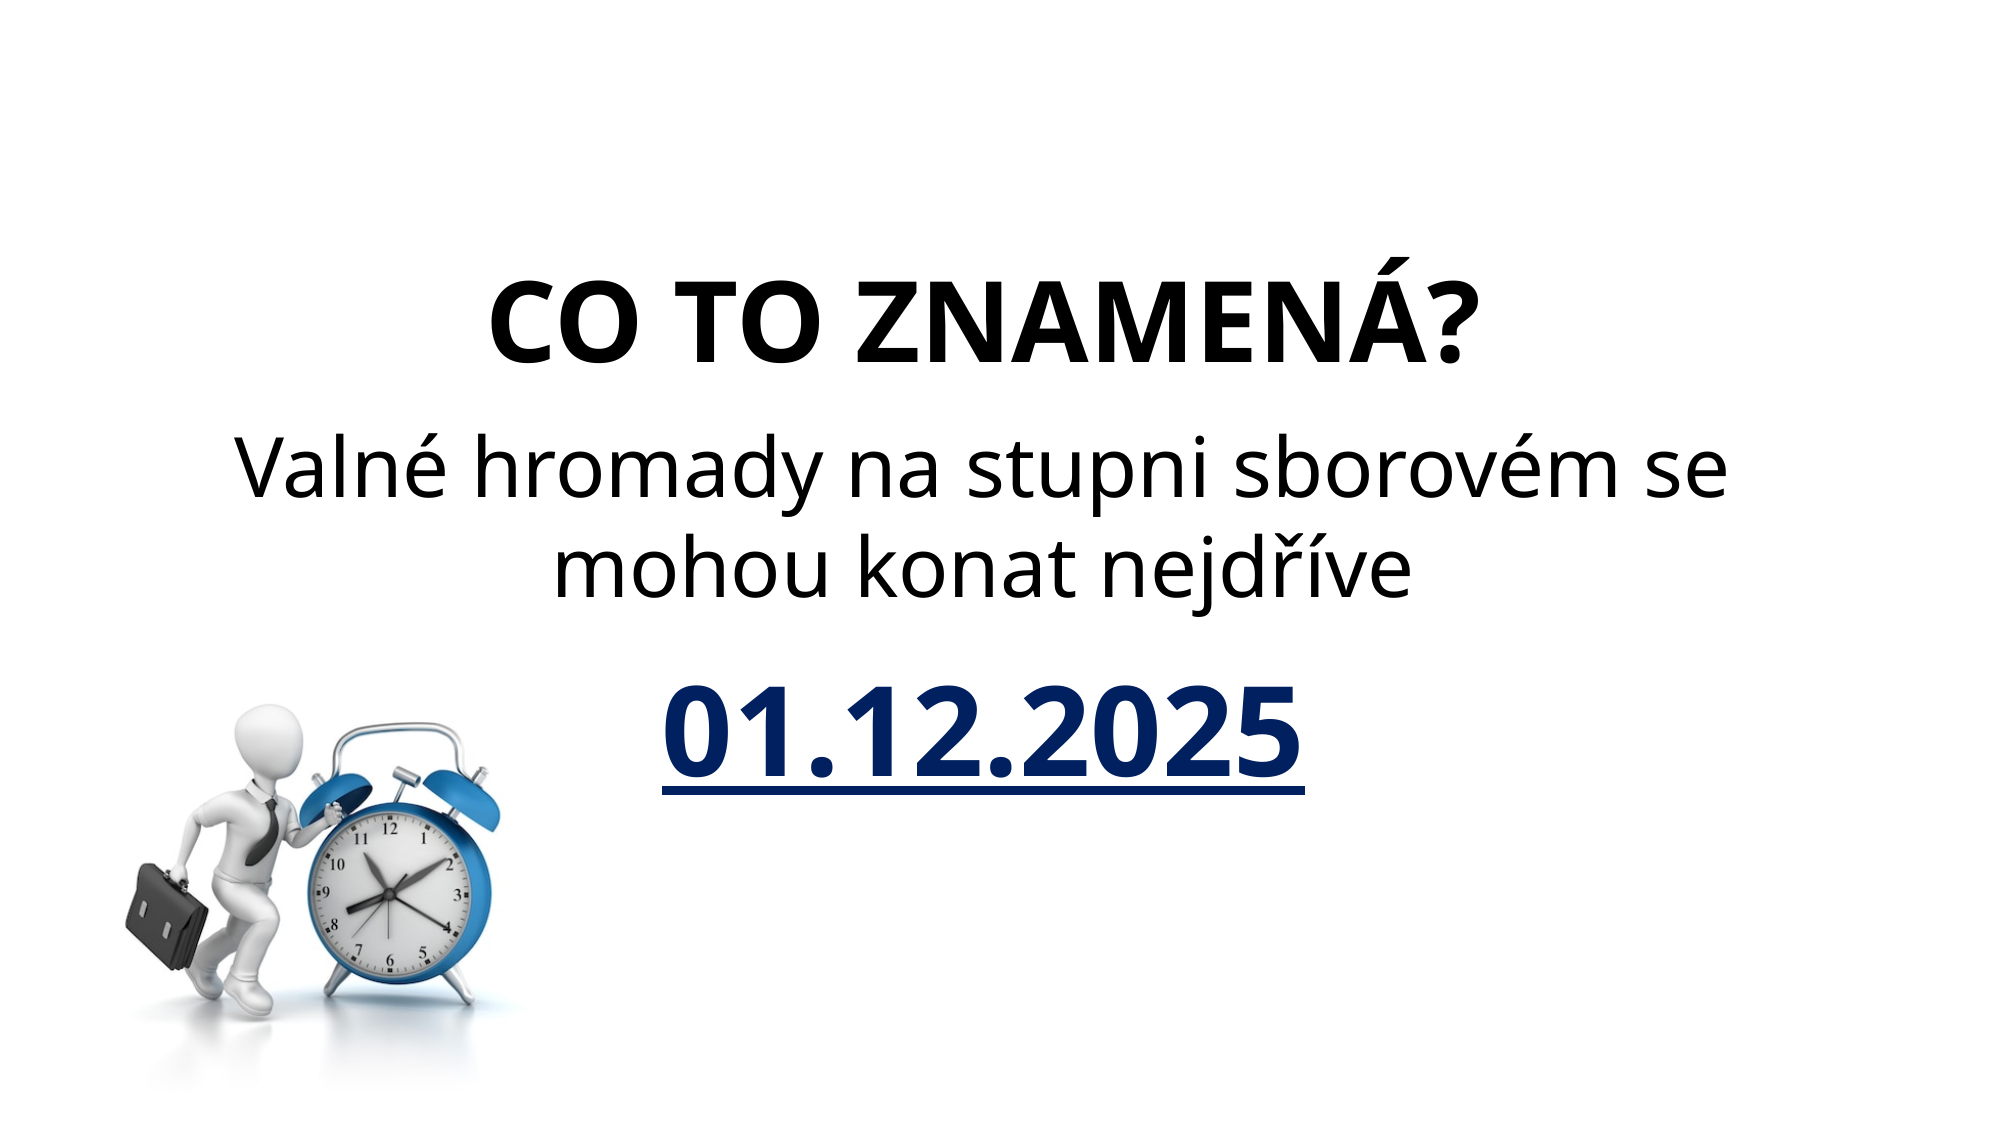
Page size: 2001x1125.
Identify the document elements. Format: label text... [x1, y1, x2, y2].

picture [15, 622, 656, 1103]
list CO TO ZNAMENÁ? Valné hromady na stupni sborovém se mohou konat nejdříve 01.12.2025 [112, 112, 1855, 939]
